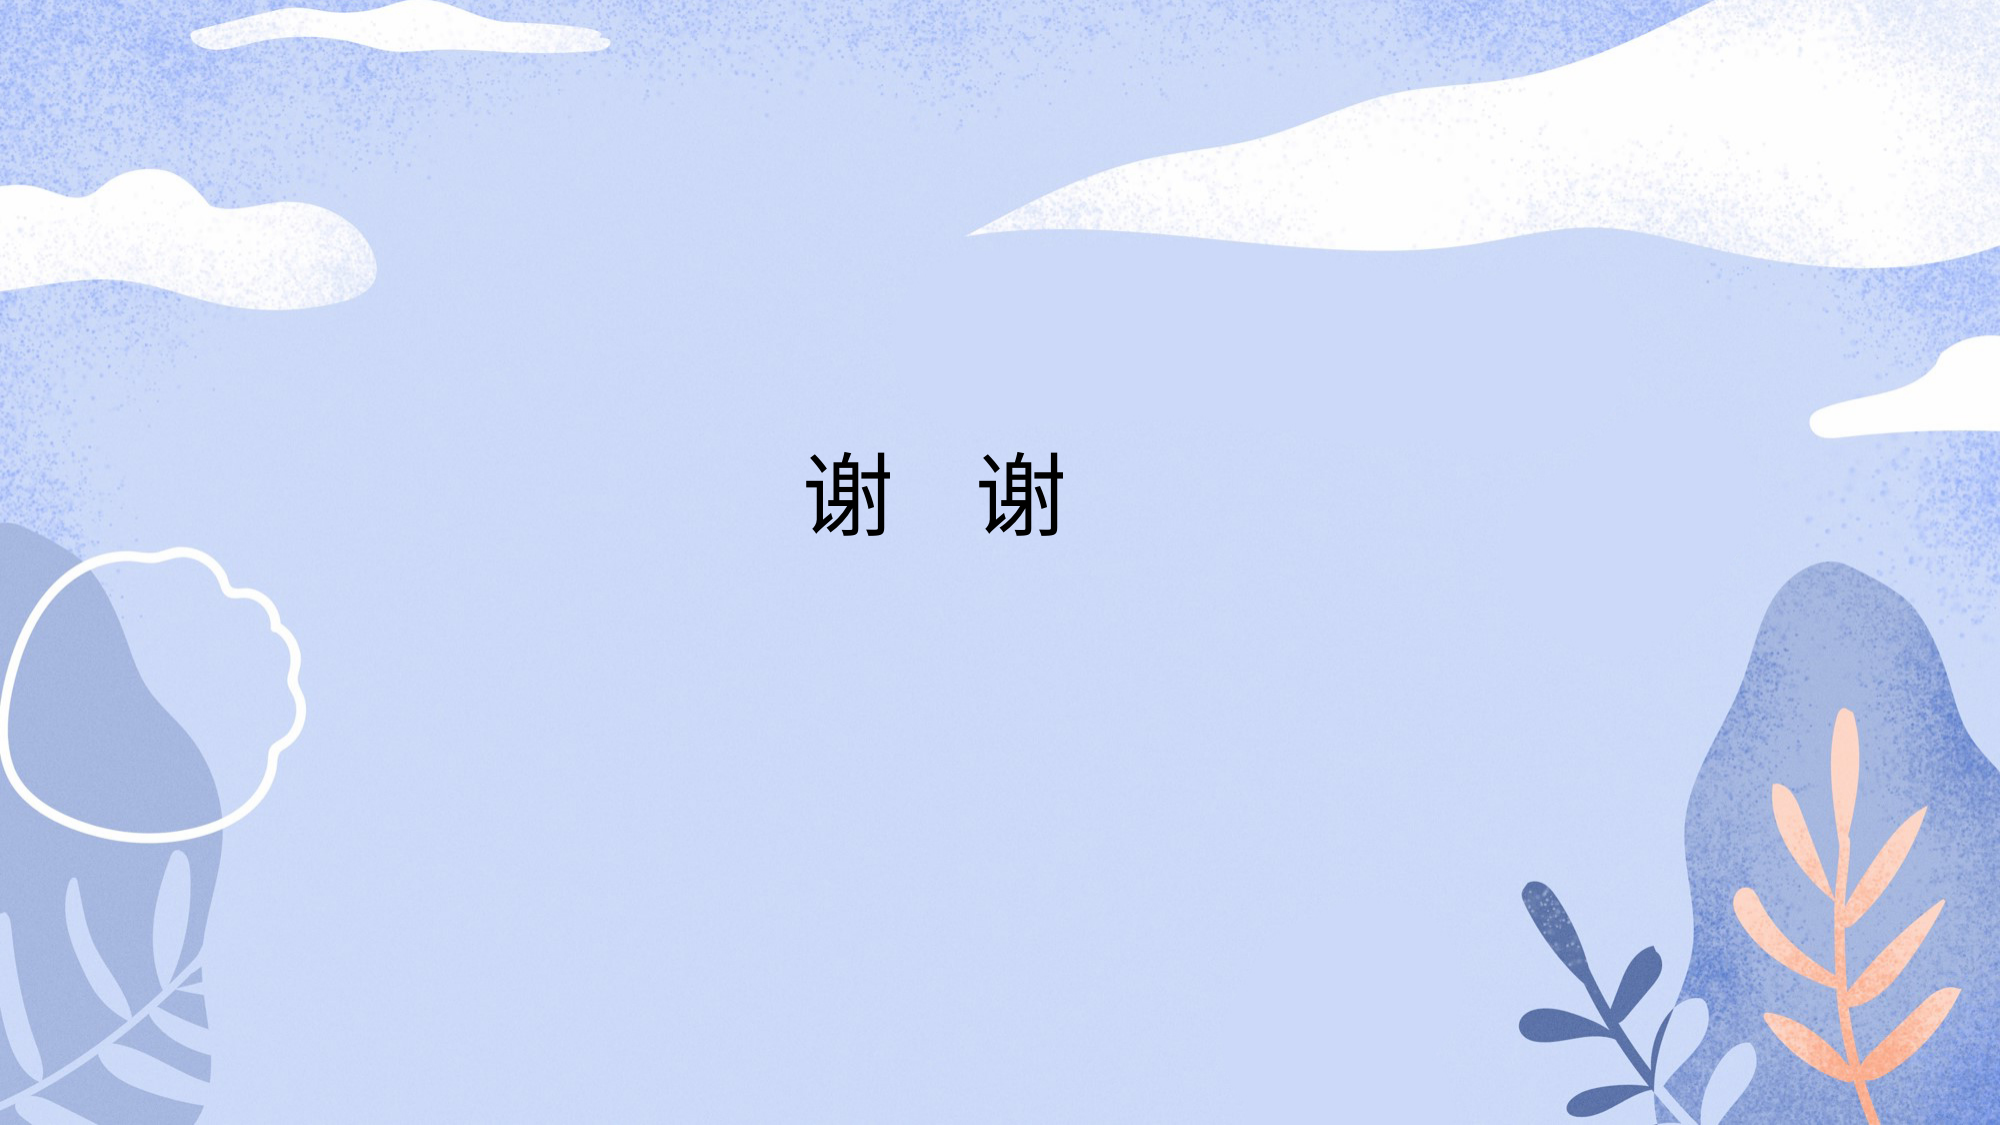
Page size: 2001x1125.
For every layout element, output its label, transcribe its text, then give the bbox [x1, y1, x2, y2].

text_box 谢 谢 [787, 397, 1319, 555]
picture [0, 0, 2001, 1125]
